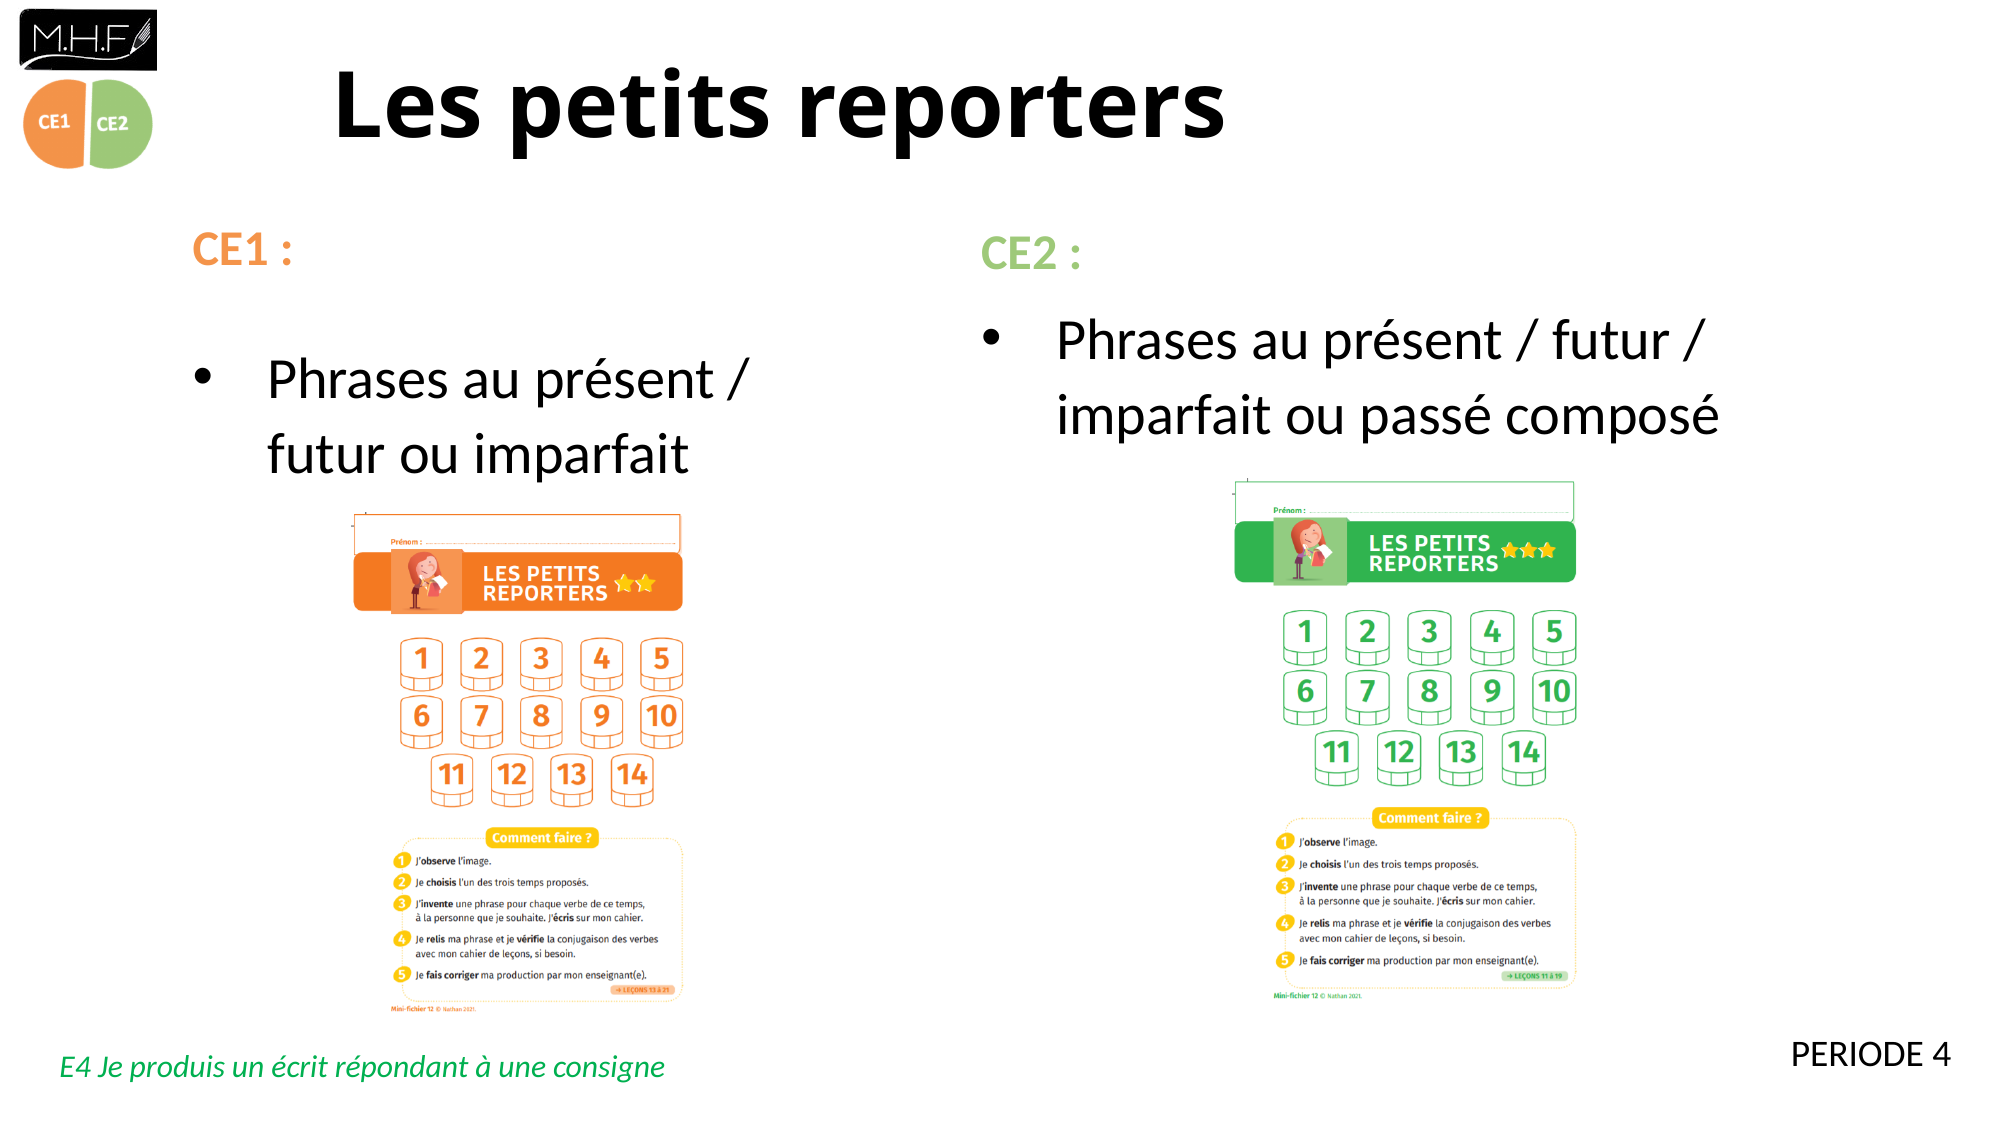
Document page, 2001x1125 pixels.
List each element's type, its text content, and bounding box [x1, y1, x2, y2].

text_box E4 Je produis un écrit répondant à une consigne [44, 1038, 1346, 1092]
picture [1232, 478, 1592, 1008]
picture [351, 512, 696, 1020]
picture [1, 7, 177, 207]
text_box CE2 : Phrases au présent / futur / imparfait ou passé composé [966, 207, 1863, 454]
title Les petits reporters [316, 0, 1863, 218]
text_box CE1 : Phrases au présent / futur ou imparfait [177, 207, 828, 554]
text_box PERIODE 4 [1362, 1021, 1967, 1082]
